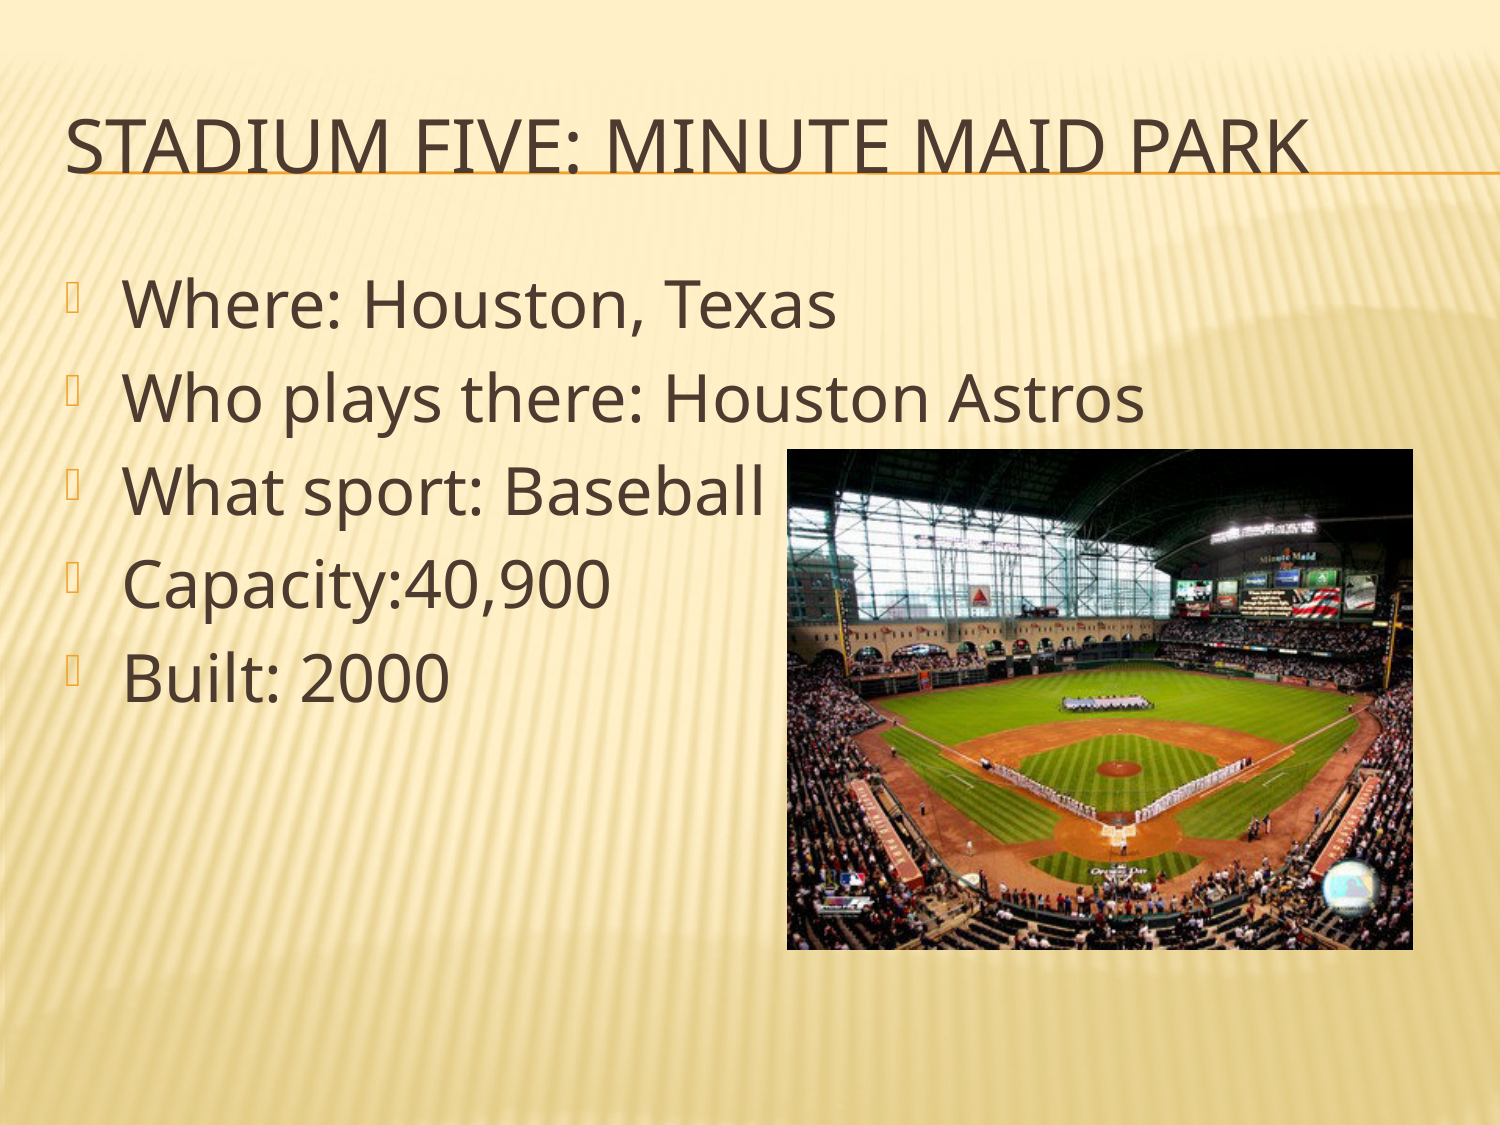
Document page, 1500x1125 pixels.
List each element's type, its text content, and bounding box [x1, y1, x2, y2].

list Where: Houston, Texas Who plays there: Houston Astros What sport: Baseball Capacity:40,900 Built: 2000 [50, 254, 1475, 998]
title Stadium five: minute maid park [50, 75, 1475, 213]
picture [787, 449, 1413, 951]
